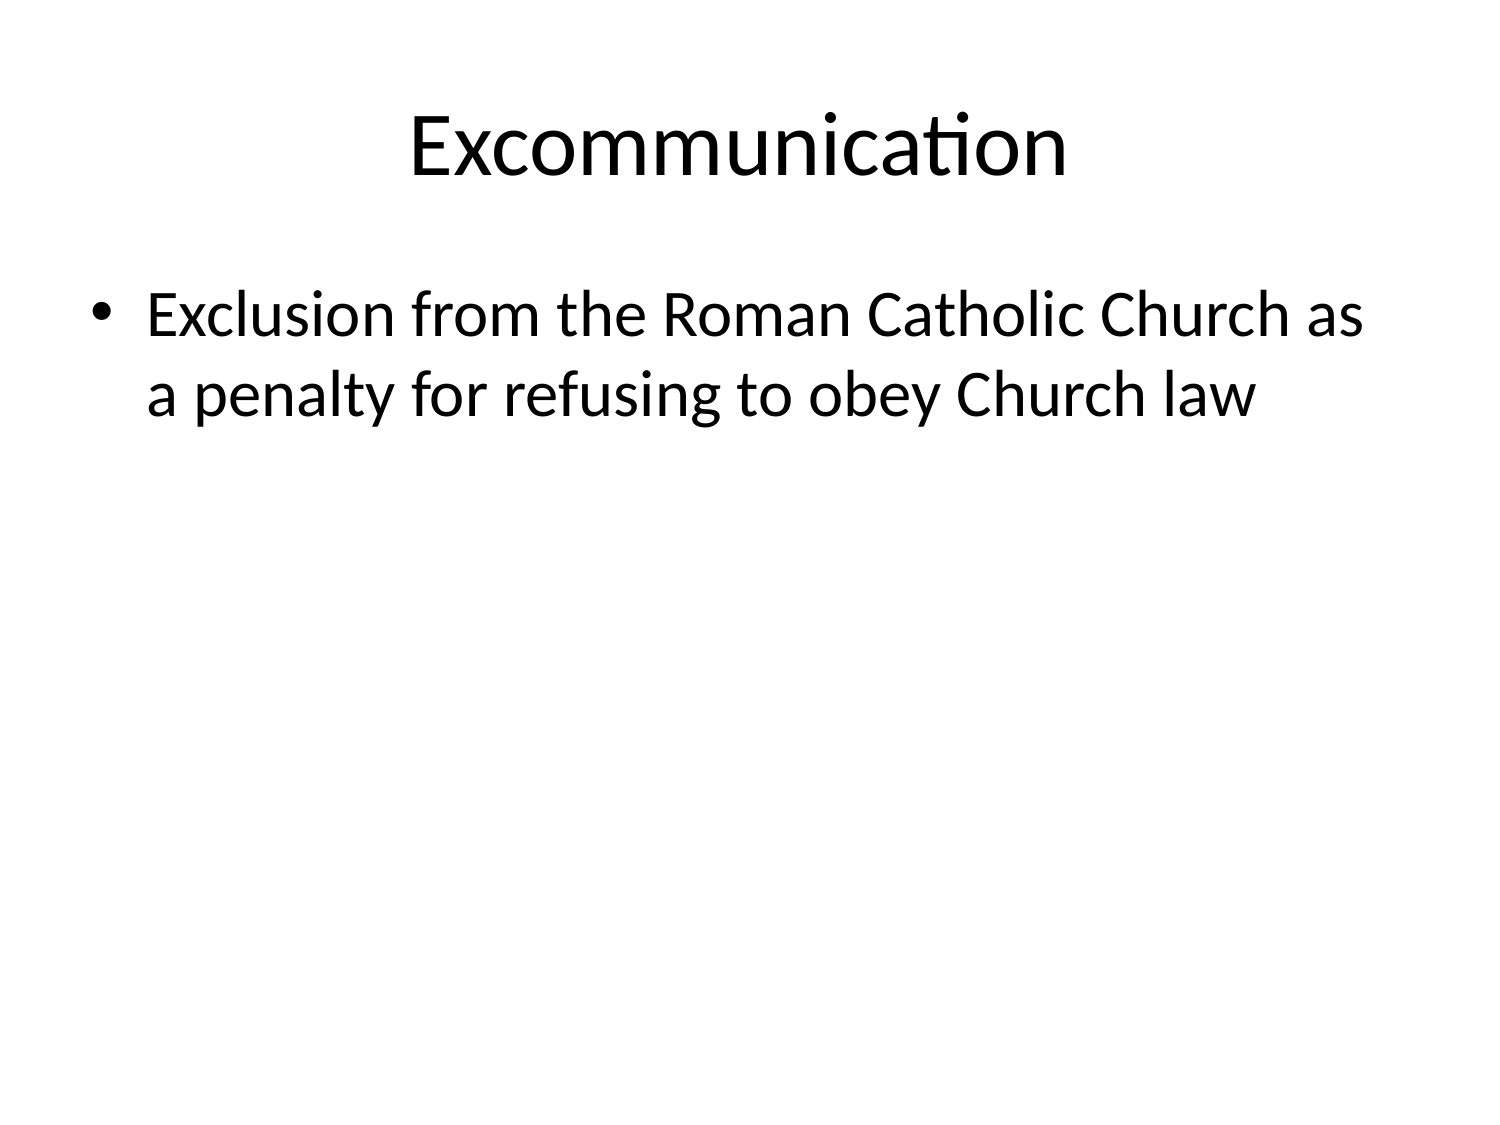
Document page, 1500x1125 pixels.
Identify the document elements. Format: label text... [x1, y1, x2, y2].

title Excommunication [75, 45, 1425, 233]
list Exclusion from the Roman Catholic Church as a penalty for refusing to obey Church law [75, 262, 1425, 1005]
